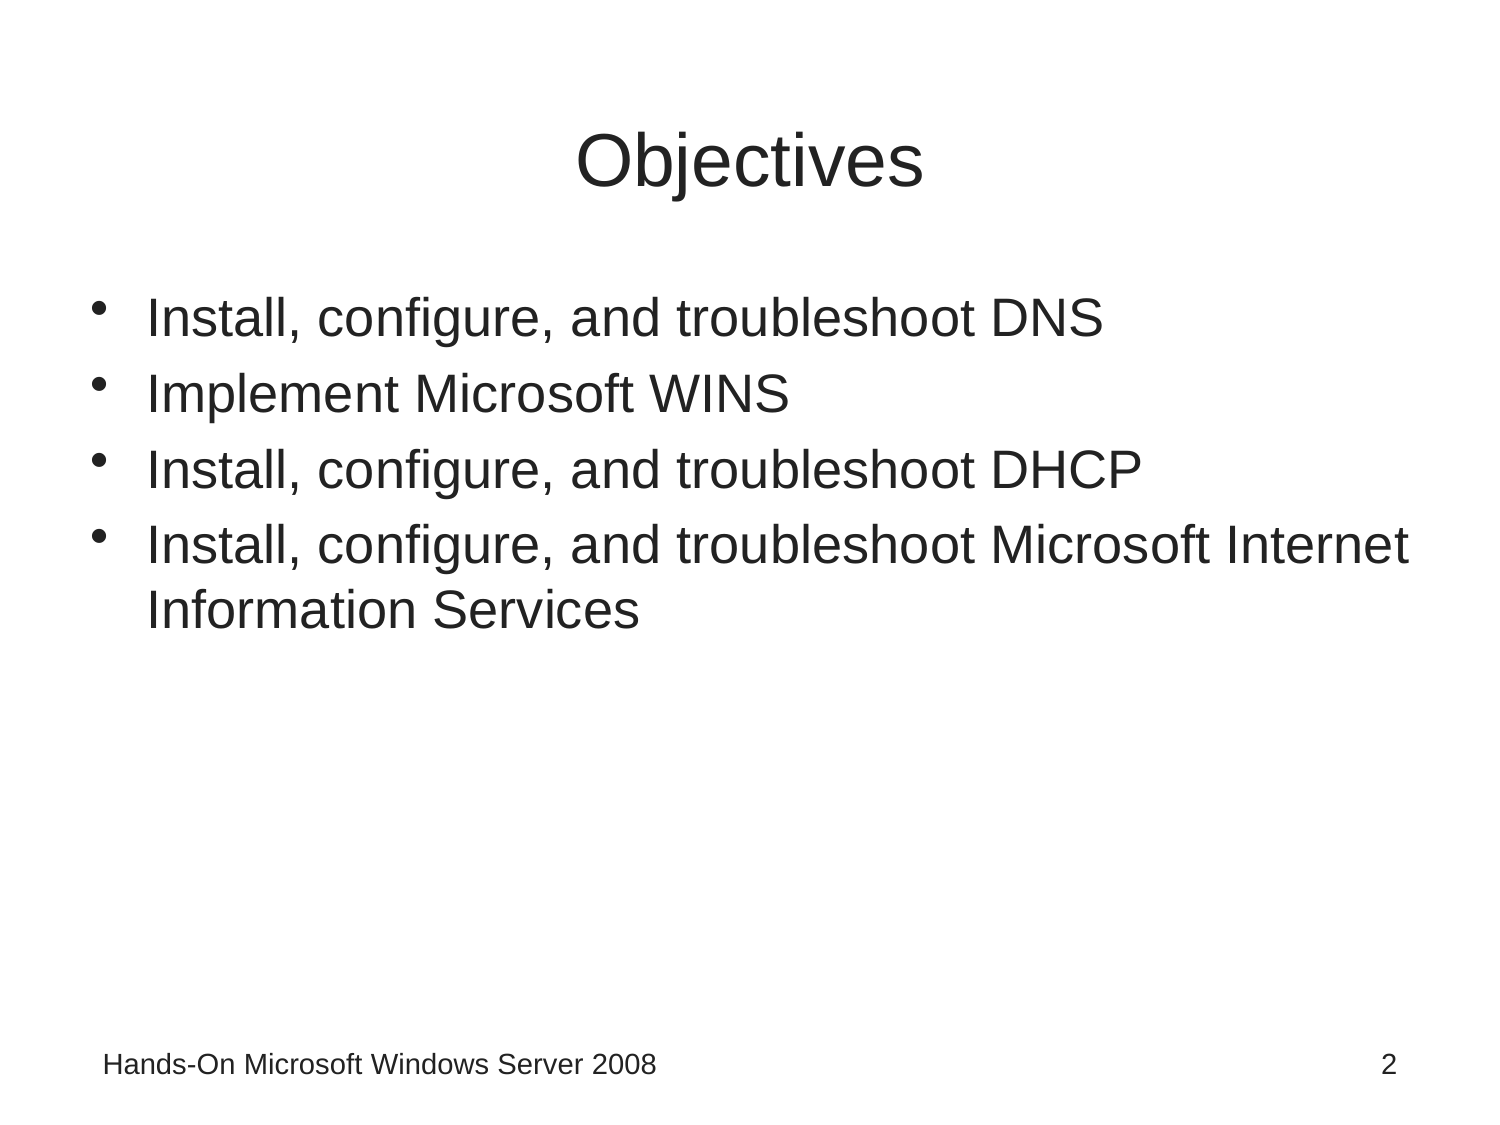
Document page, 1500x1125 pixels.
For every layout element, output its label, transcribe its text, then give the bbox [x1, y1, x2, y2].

title Objectives [87, 62, 1413, 251]
list Install, configure, and troubleshoot DNS Implement Microsoft WINS Install, configure, and troubleshoot DHCP Install, configure, and troubleshoot Microsoft Internet Information Services [74, 274, 1438, 1026]
slide_number 2 [1074, 1037, 1413, 1101]
footer Hands-On Microsoft Windows Server 2008 [87, 1037, 1051, 1101]
